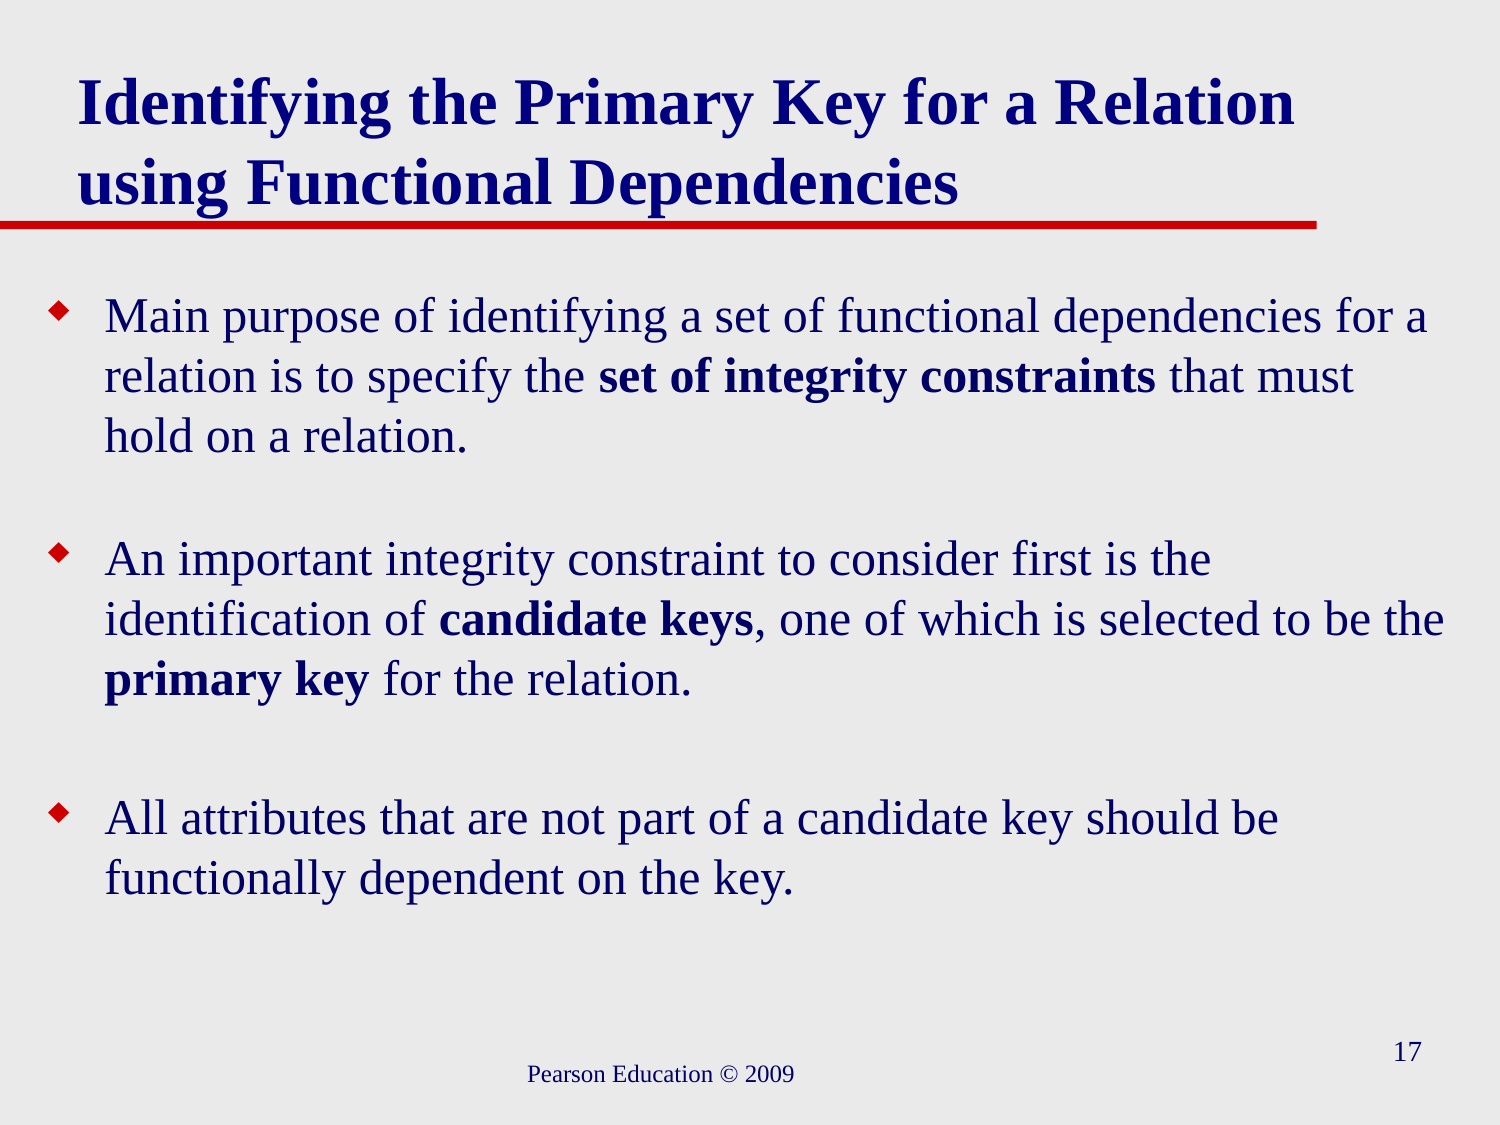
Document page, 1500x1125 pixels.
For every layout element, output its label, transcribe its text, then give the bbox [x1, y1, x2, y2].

list Main purpose of identifying a set of functional dependencies for a relation is to specify the set of integrity constraints that must hold on a relation. An important integrity constraint to consider first is the identification of candidate keys, one of which is selected to be the primary key for the relation. All attributes that are not part of a candidate key should be functionally dependent on the key. [32, 274, 1471, 951]
title Identifying the Primary Key for a Relation using Functional Dependencies [62, 43, 1338, 226]
slide_number 17 [1125, 1012, 1438, 1088]
text_box Pearson Education © 2009 [512, 1050, 1038, 1095]
